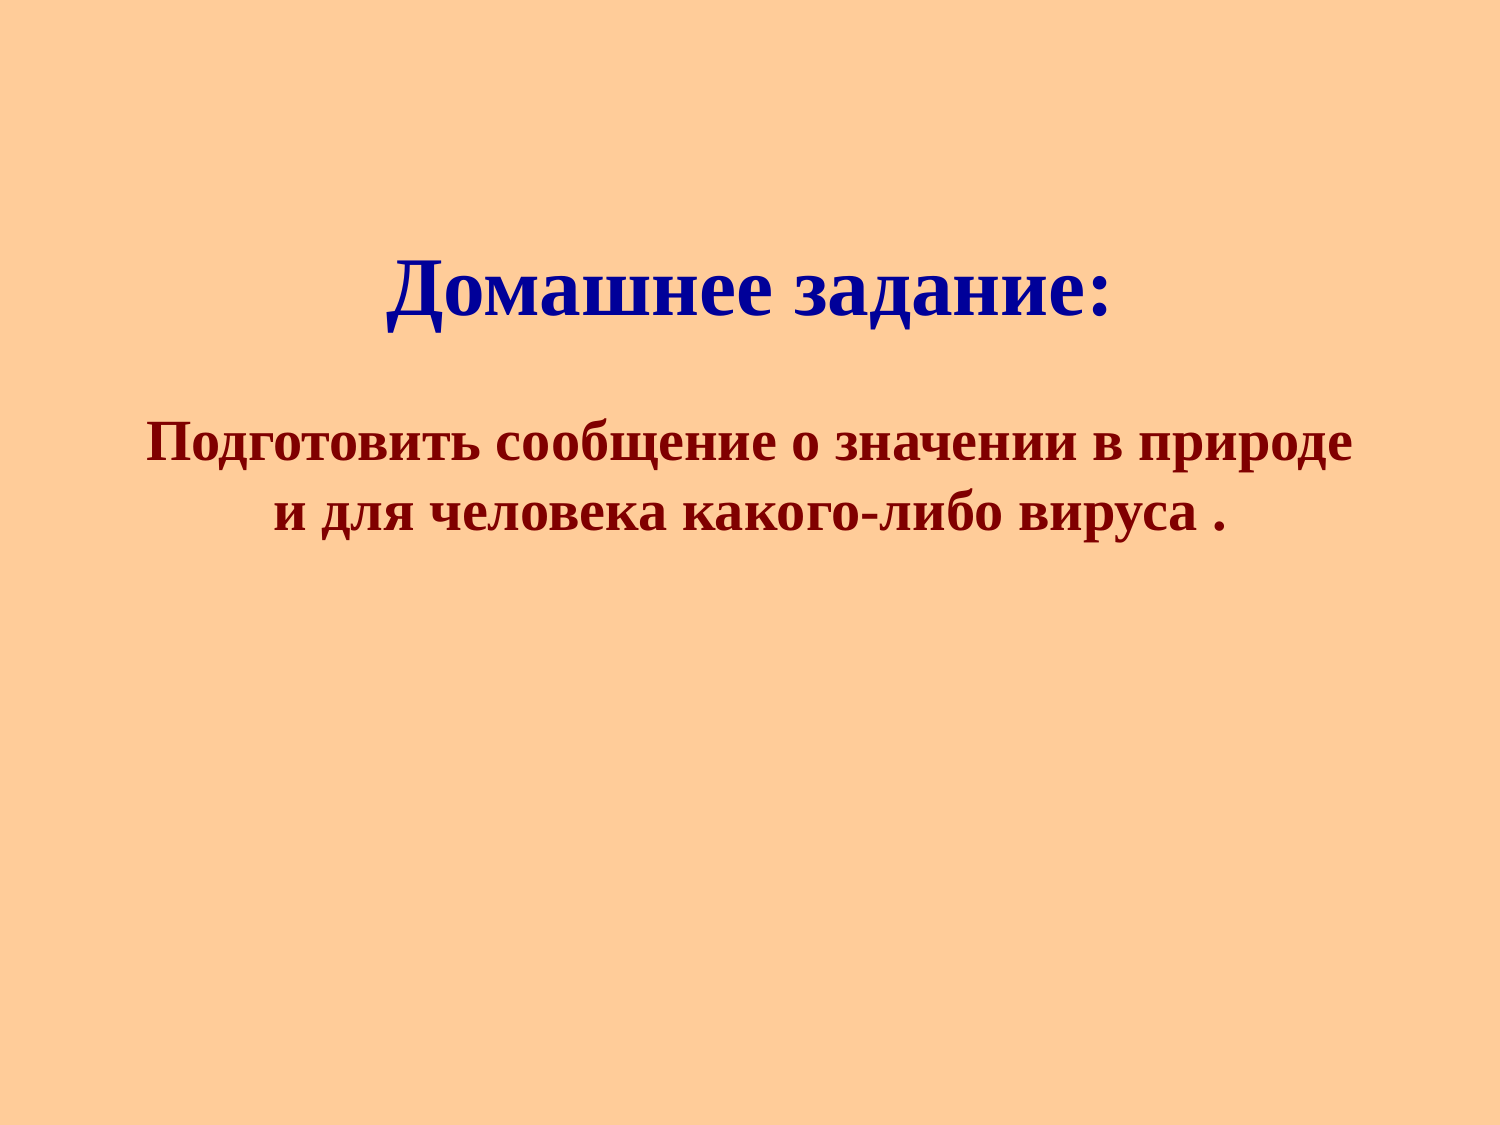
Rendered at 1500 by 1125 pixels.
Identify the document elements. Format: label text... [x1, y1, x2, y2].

title Домашнее задание: Подготовить сообщение о значении в природе и для человека какого-либо вируса . [112, 99, 1388, 676]
